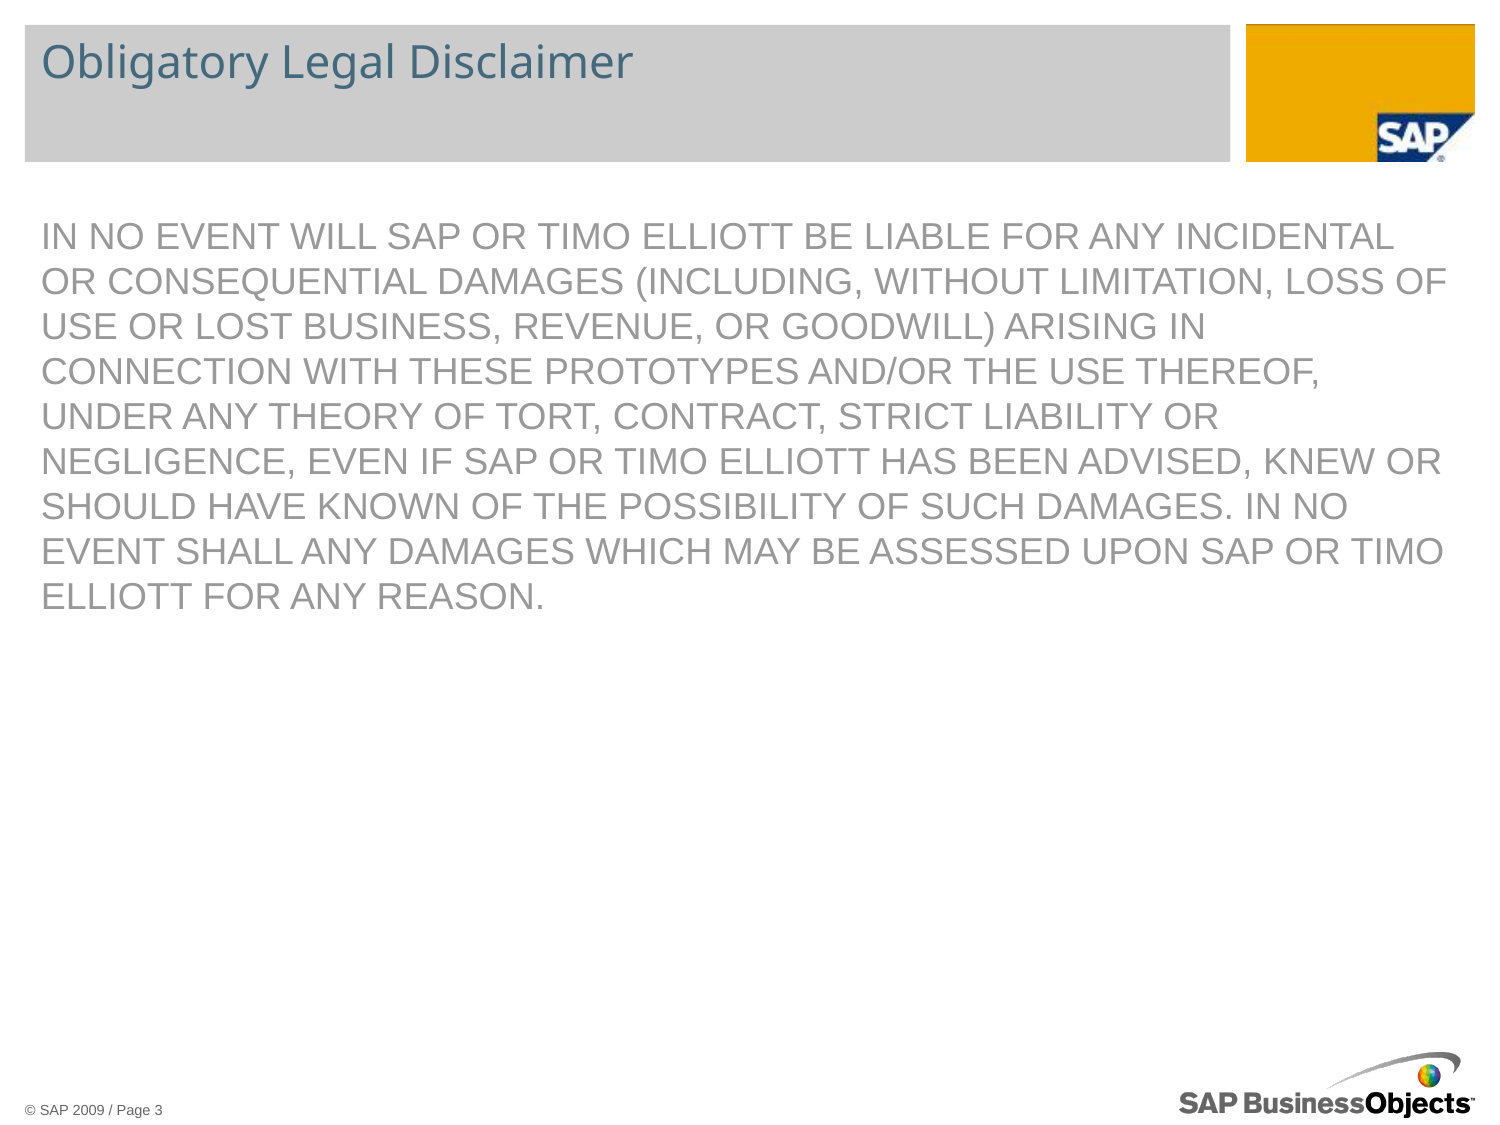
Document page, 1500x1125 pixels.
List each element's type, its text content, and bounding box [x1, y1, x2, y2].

title Obligatory Legal Disclaimer [40, 33, 1218, 151]
list IN NO EVENT WILL SAP OR TIMO ELLIOTT BE LIABLE FOR ANY INCIDENTAL OR CONSEQUENTIAL DAMAGES (INCLUDING, WITHOUT LIMITATION, LOSS OF USE OR LOST BUSINESS, REVENUE, OR GOODWILL) ARISING IN CONNECTION WITH THESE PROTOTYPES AND/OR THE USE THEREOF, UNDER ANY THEORY OF TORT, CONTRACT, STRICT LIABILITY OR NEGLIGENCE, EVEN IF SAP OR TIMO ELLIOTT HAS BEEN ADVISED, KNEW OR SHOULD HAVE KNOWN OF THE POSSIBILITY OF SUCH DAMAGES. IN NO EVENT SHALL ANY DAMAGES WHICH MAY BE ASSESSED UPON SAP OR TIMO ELLIOTT FOR ANY REASON. [40, 212, 1460, 1004]
picture [1246, 24, 1475, 162]
picture [1179, 1052, 1475, 1118]
slide_number © SAP 2009 / Page 3 [24, 1100, 174, 1119]
